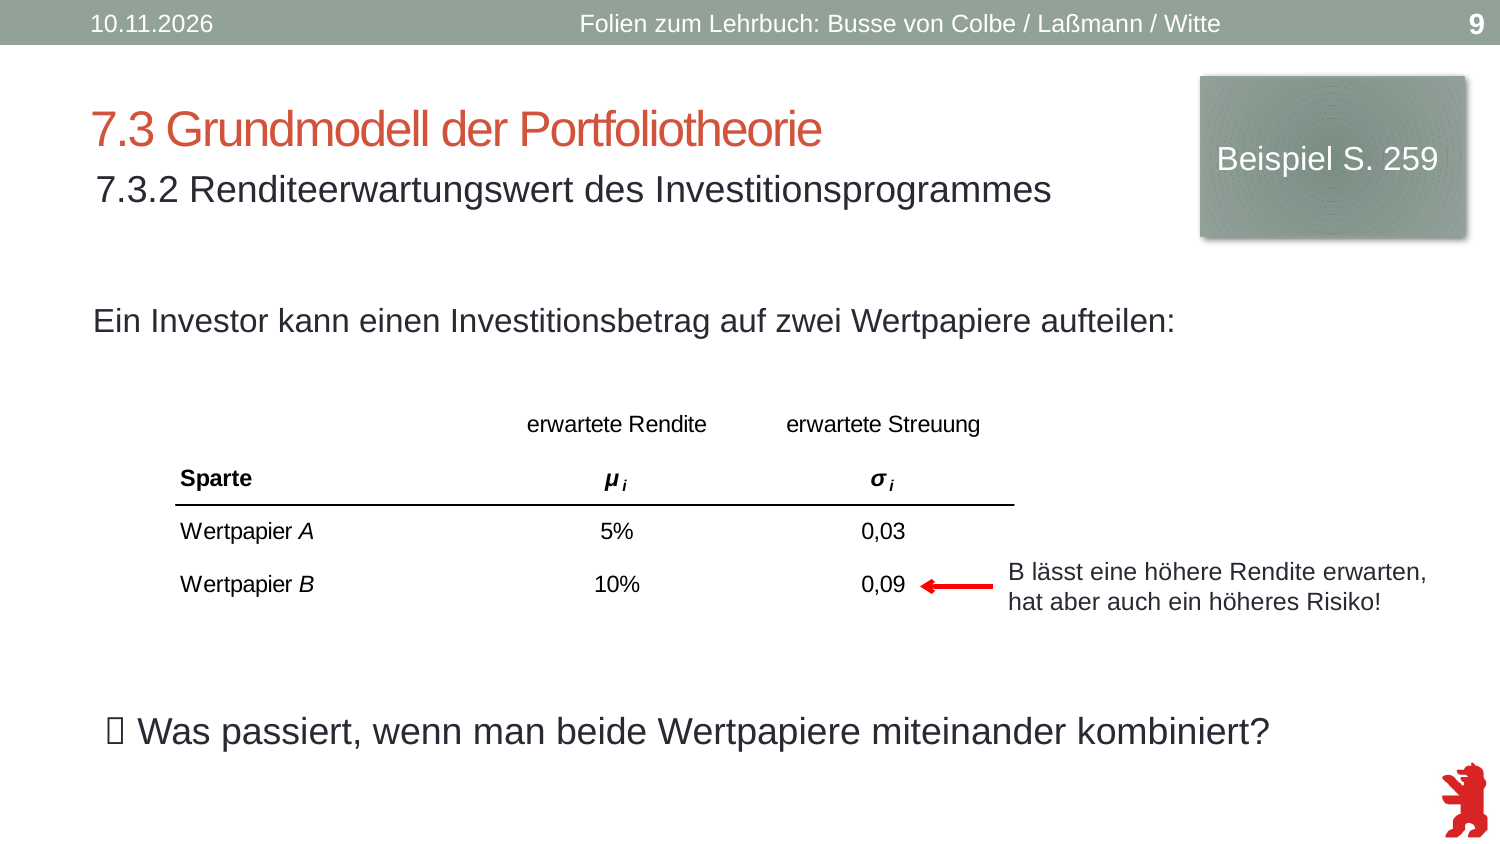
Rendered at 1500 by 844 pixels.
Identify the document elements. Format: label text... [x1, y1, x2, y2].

text_box B lässt eine höhere Rendite erwarten, hat aber auch ein höheres Risiko! [993, 548, 1483, 624]
picture [1434, 760, 1500, 844]
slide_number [75, 2, 550, 43]
text_box  Was passiert, wenn man beide Wertpapiere miteinander kombiniert? [89, 699, 1286, 760]
text_box Beispiel S. 259 [1200, 76, 1465, 237]
text_box 7.3.2 Renditeerwartungswert des Investitionsprogrammes [80, 157, 1068, 217]
slide_number 9 [1325, 2, 1500, 43]
title 7.3 Grundmodell der Portfoliotheorie [75, 65, 1425, 188]
text_box Ein Investor kann einen Investitionsbetrag auf zwei Wertpapiere aufteilen: [78, 291, 1193, 347]
footer Folien zum Lehrbuch: Busse von Colbe / Laßmann / Witte [562, 2, 1238, 43]
picture [175, 397, 1017, 613]
